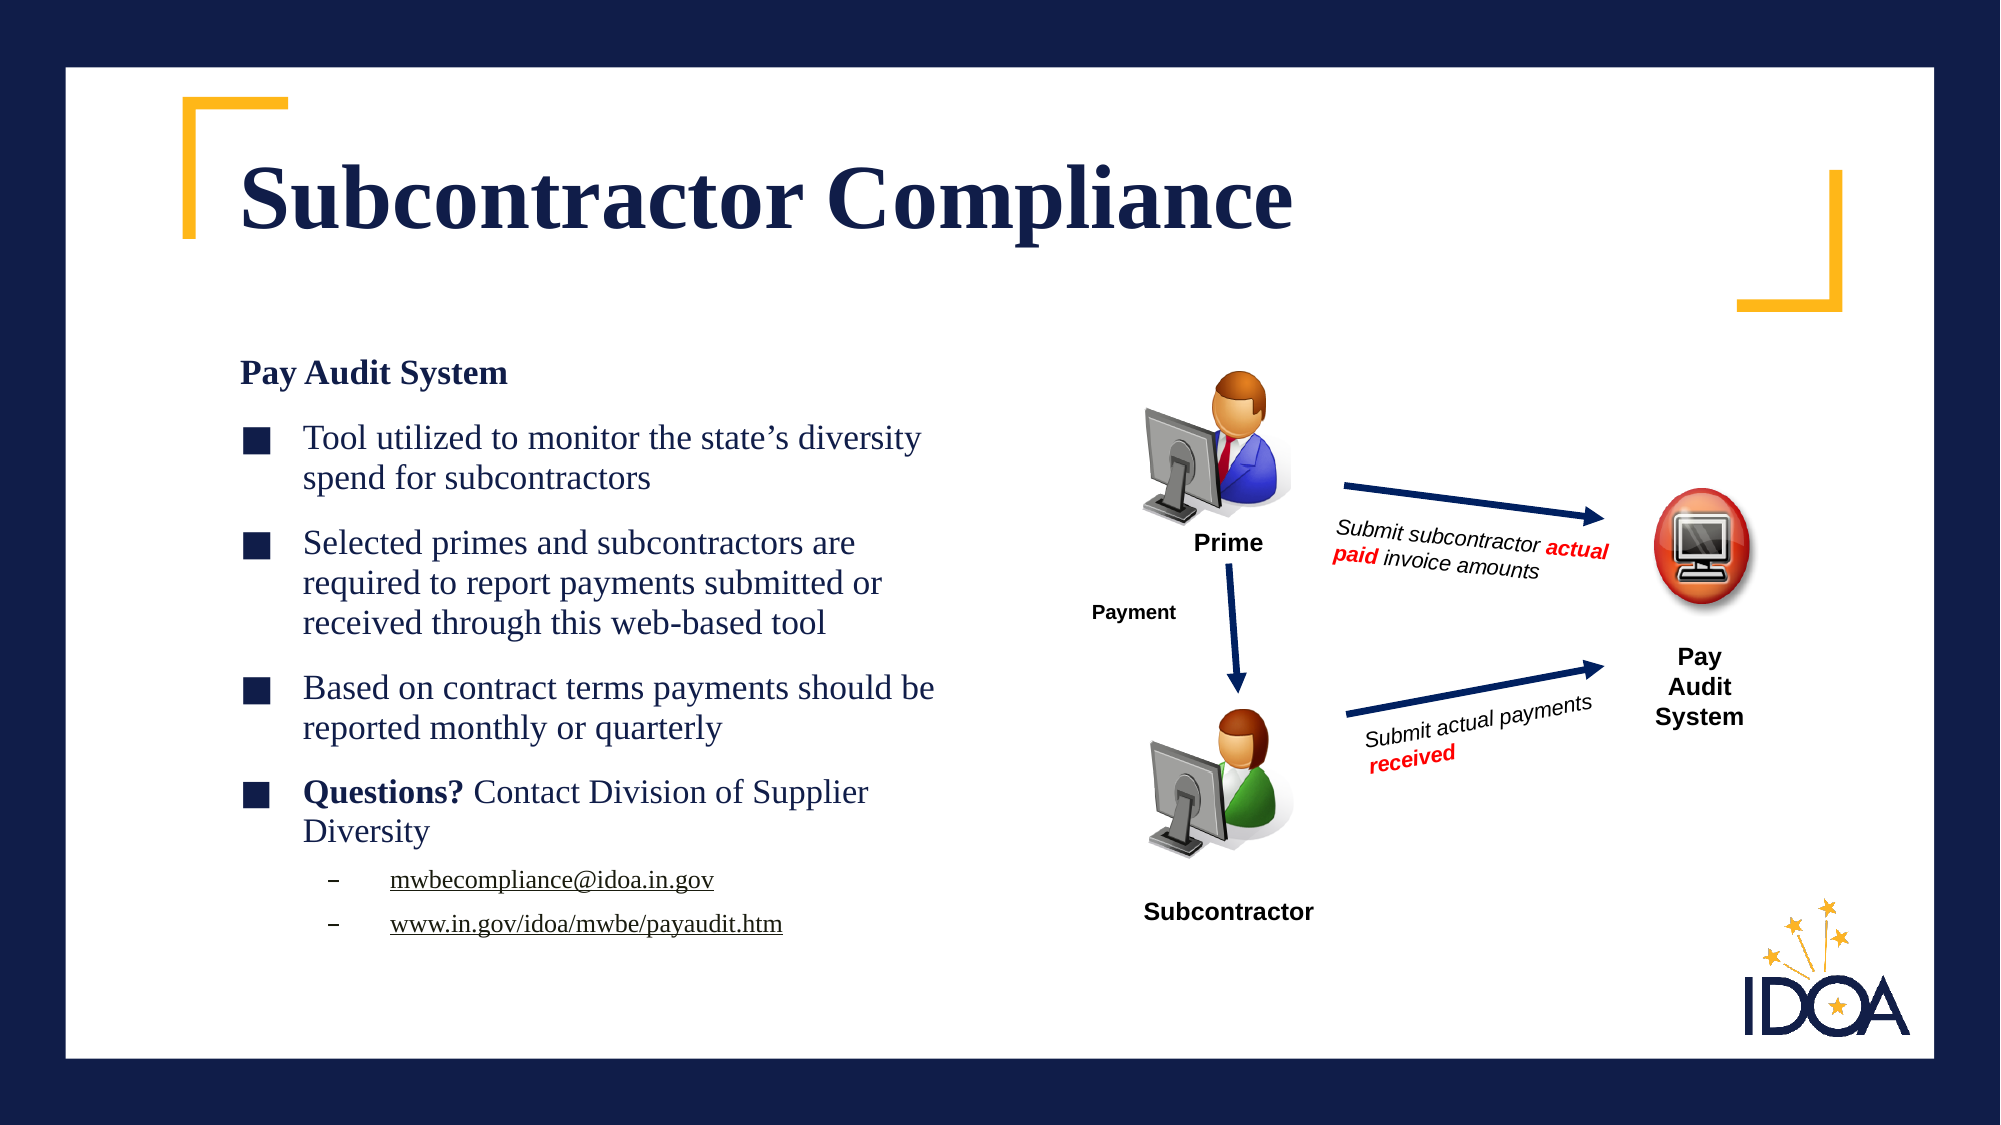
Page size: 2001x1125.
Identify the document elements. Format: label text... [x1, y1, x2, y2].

picture [1702, 857, 1959, 1114]
title Subcontractor Compliance [225, 142, 1800, 279]
list Pay Audit System Tool utilized to monitor the state’s diversity spend for subcontractors Selected primes and subcontractors are required to report payments submitted or received through this web-based tool Based on contract terms payments should be reported monthly or quarterly Questions? Contact Division of Supplier Diversity mwbecompliance@idoa.in.gov www.in.gov/idoa/mwbe/payaudit.htm [225, 345, 954, 1005]
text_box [1228, 570, 1239, 694]
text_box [1344, 485, 1605, 519]
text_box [1346, 665, 1605, 715]
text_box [1077, 345, 1763, 941]
